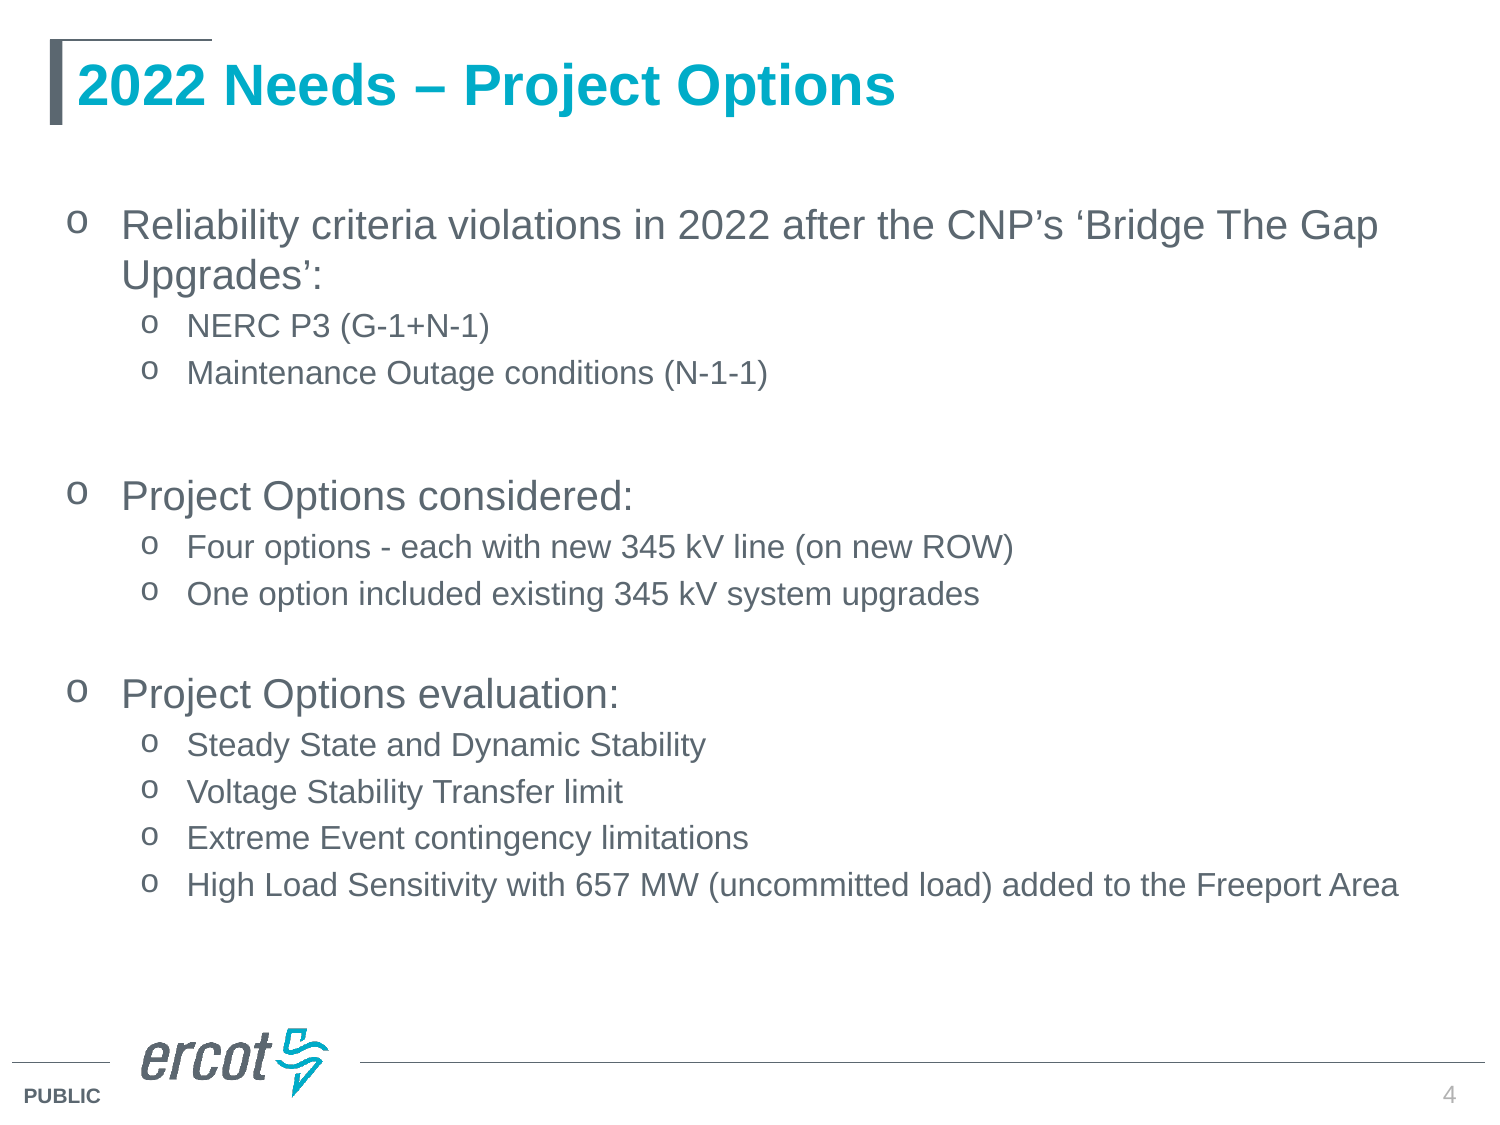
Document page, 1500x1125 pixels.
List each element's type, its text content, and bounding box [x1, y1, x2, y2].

slide_number 4 [1412, 1076, 1488, 1112]
title 2022 Needs – Project Options [62, 39, 1450, 131]
picture [137, 1024, 332, 1100]
list Reliability criteria violations in 2022 after the CNP’s ‘Bridge The Gap Upgrades’: NERC P3 (G-1+N-1) Maintenance Outage conditions (N-1-1) Project Options considered: Four options - each with new 345 kV line (on new ROW) One option included existing 345 kV system upgrades Project Options evaluation: Steady State and Dynamic Stability Voltage Stability Transfer limit Extreme Event contingency limitations High Load Sensitivity with 657 MW (uncommitted load) added to the Freeport Area [50, 131, 1450, 975]
